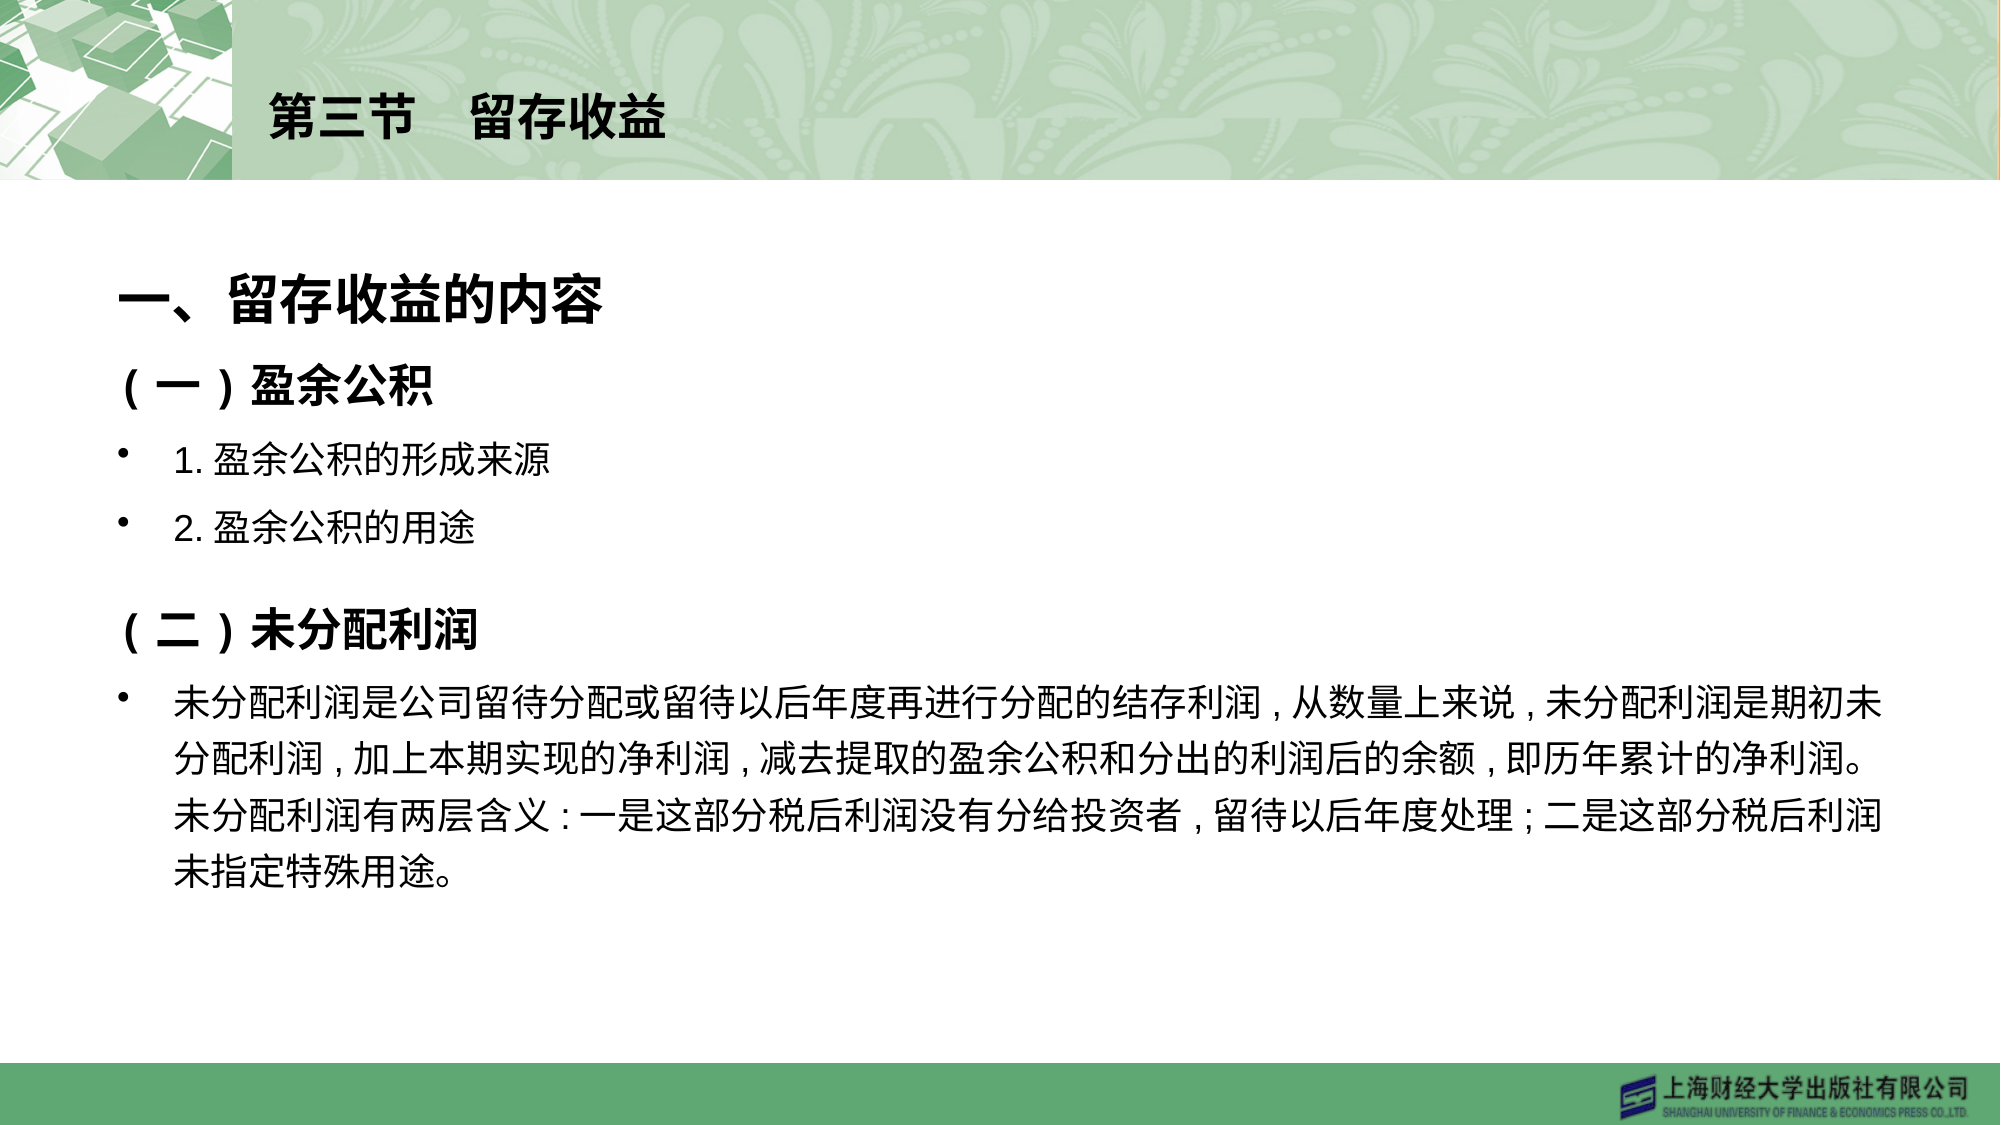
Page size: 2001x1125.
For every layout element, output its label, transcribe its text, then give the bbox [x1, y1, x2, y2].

list 一、留存收益的内容 (一)盈余公积 1.盈余公积的形成来源 2.盈余公积的用途 (二)未分配利润 未分配利润是公司留待分配或留待以后年度再进行分配的结存利润,从数量上来说,未分配利润是期初未分配利润,加上本期实现的净利润,减去提取的盈余公积和分出的利润后的余额,即历年累计的净利润。未分配利润有两层含义:一是这部分税后利润没有分给投资者,留待以后年度处理;二是这部分税后利润未指定特殊用途。 [102, 241, 1898, 1065]
title 第三节 留存收益 [252, 64, 1609, 168]
picture [0, 0, 2001, 1125]
